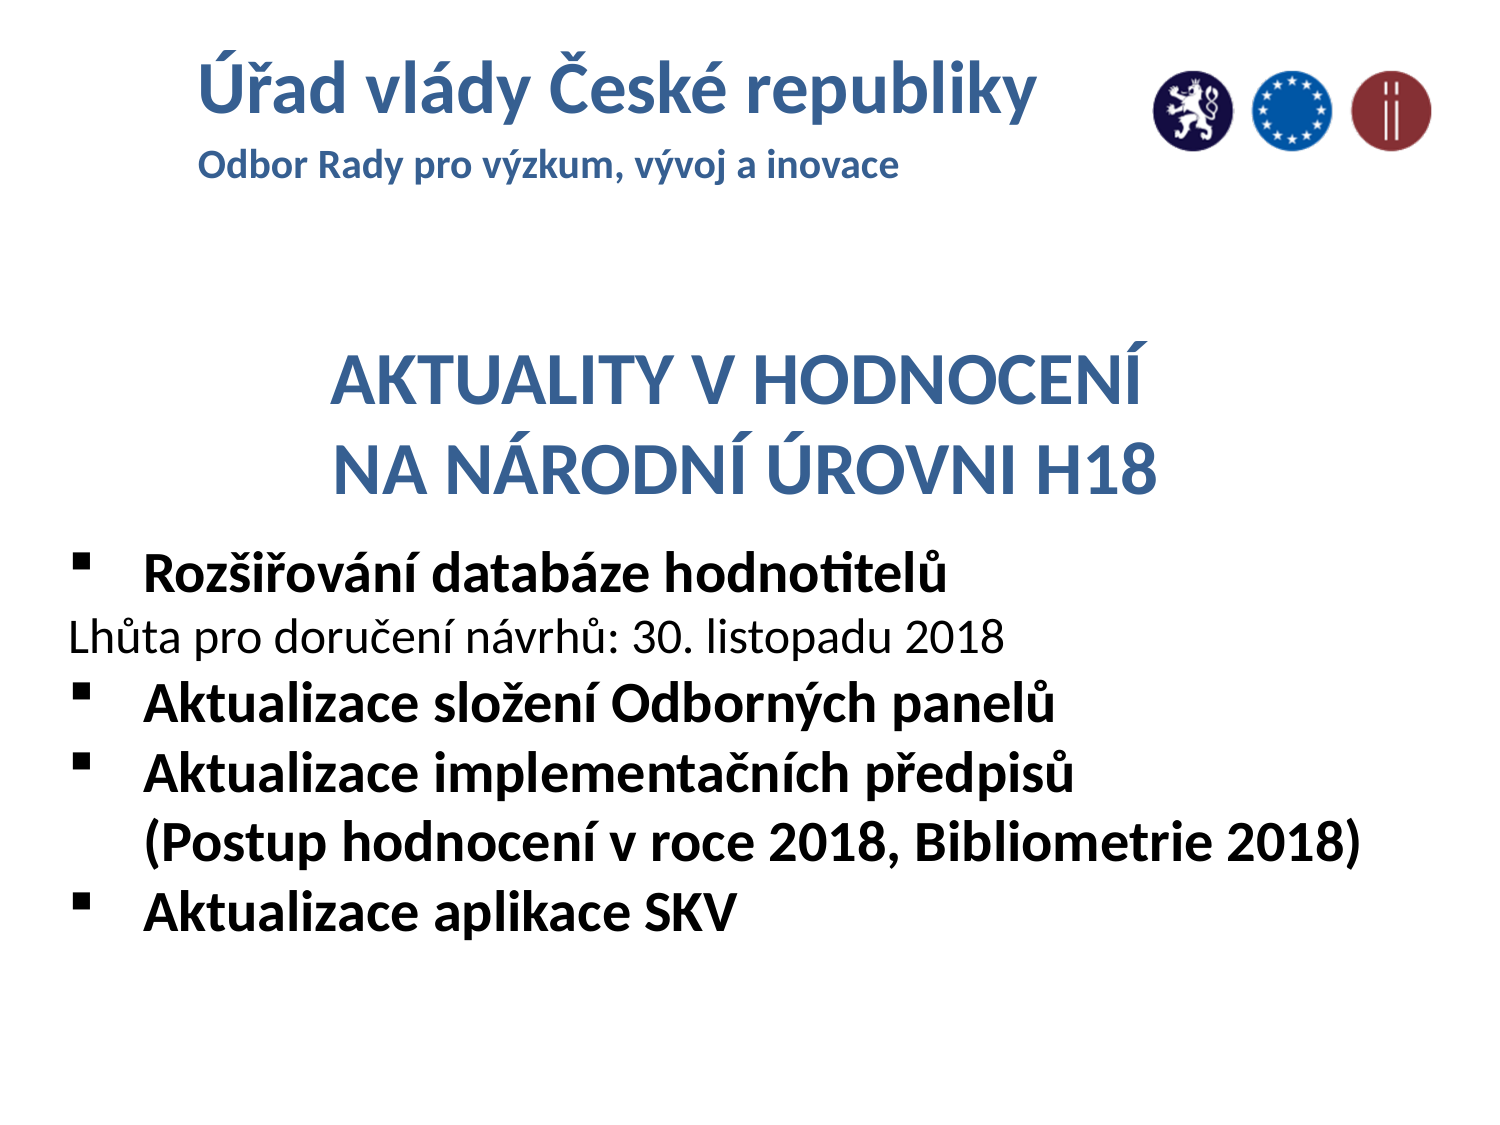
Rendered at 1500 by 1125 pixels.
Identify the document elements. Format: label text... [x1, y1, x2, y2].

subtitle Úřad vlády České republiky Odbor Rady pro výzkum, vývoj a inovace [183, 30, 1152, 231]
picture [1151, 66, 1435, 155]
text_box AKTUALITY V HODNOCENÍ NA NÁRODNÍ ÚROVNI H18 Rozšiřování databáze hodnotitelů Lhůta pro doručení návrhů: 30. listopadu 2018 Aktualizace složení Odborných panelů Aktualizace implementačních předpisů (Postup hodnocení v roce 2018, Bibliometrie 2018) Aktualizace aplikace SKV [53, 231, 1440, 1034]
